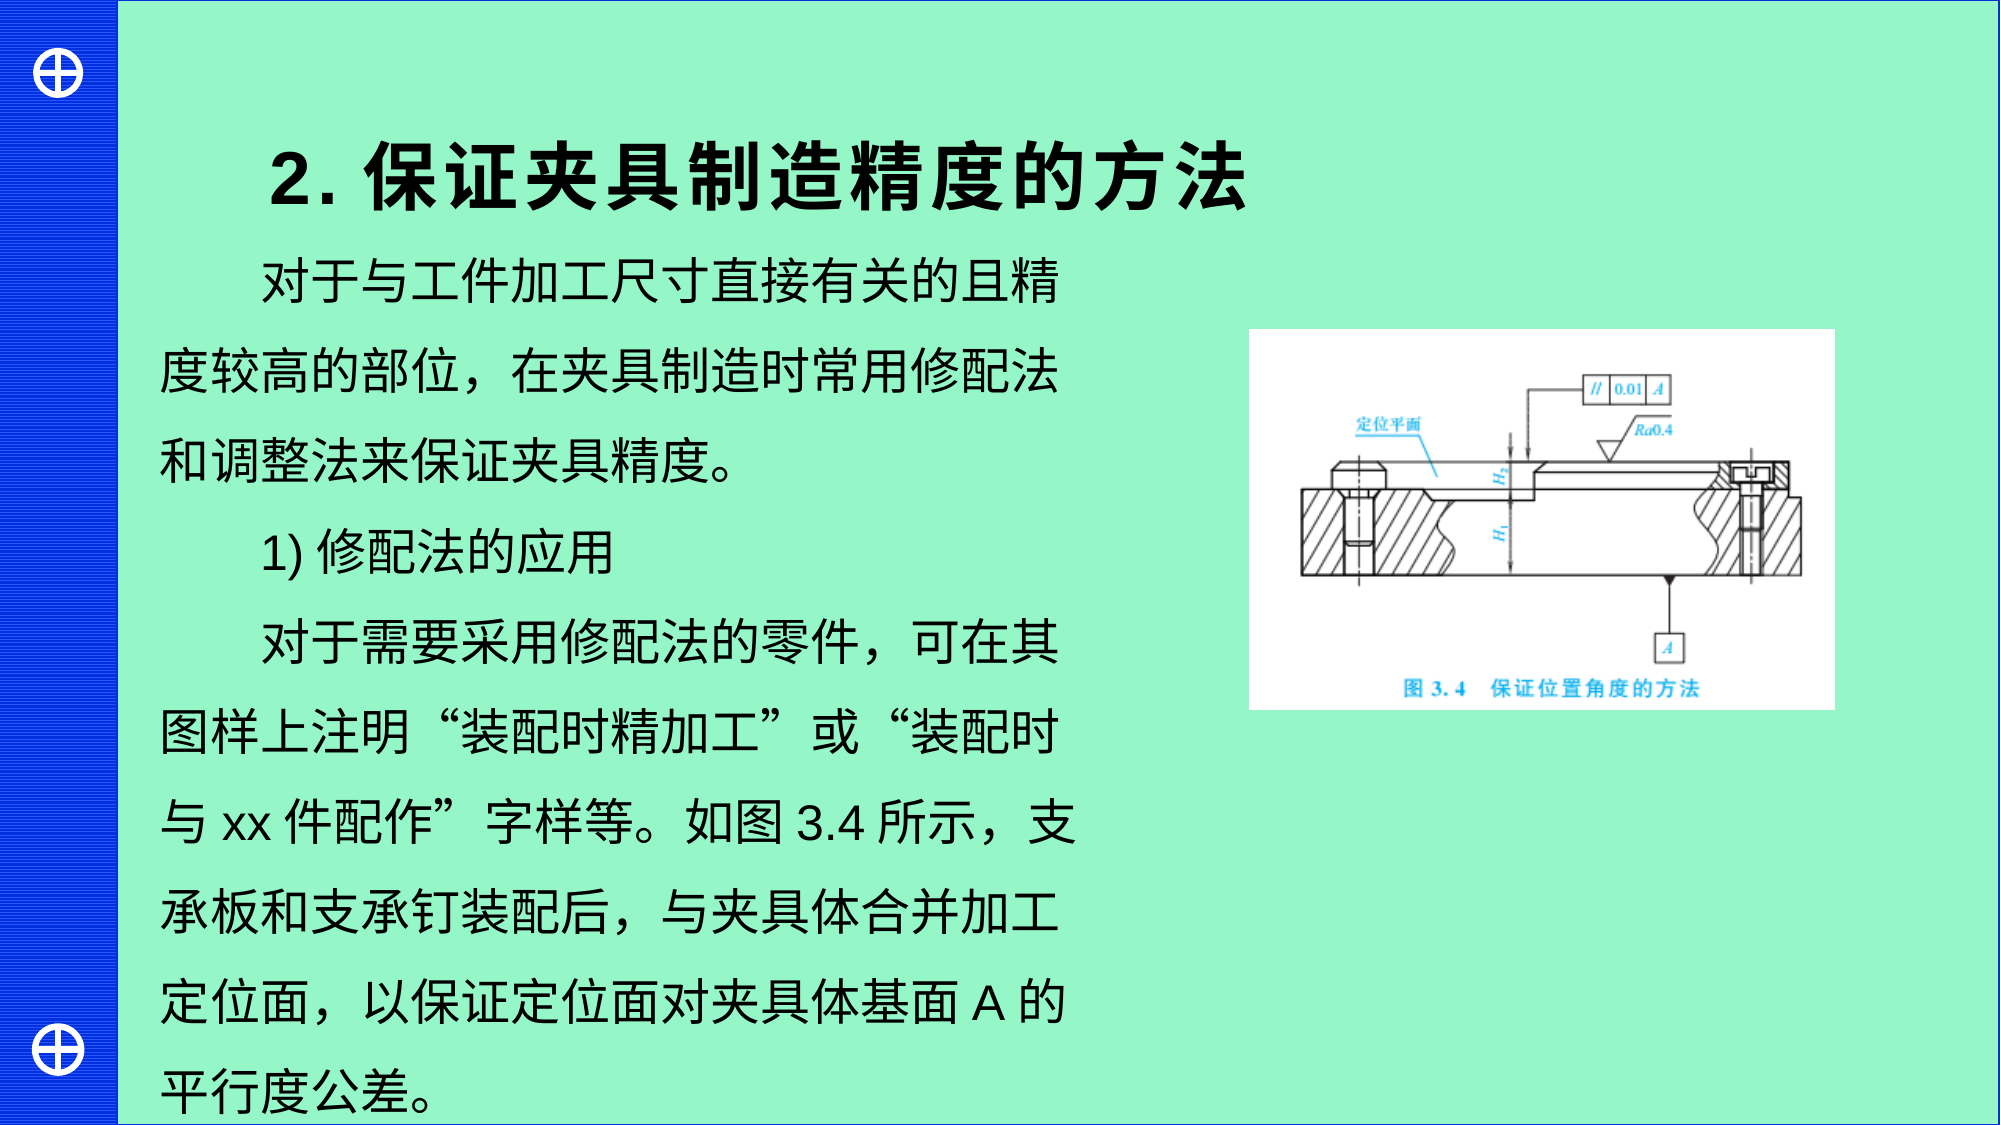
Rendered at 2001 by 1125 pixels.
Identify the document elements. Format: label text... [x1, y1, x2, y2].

text_box 对于与工件加工尺寸直接有关的且精度较高的部位，在夹具制造时常用修配法和调整法来保证夹具精度。 1)修配法的应用 对于需要采用修配法的零件，可在其图样上注明“装配时精加工”或“装配时与xx件配作”字样等。如图3.4所示，支承板和支承钉装配后，与夹具体合并加工定位面，以保证定位面对夹具体基面A的平行度公差。 [145, 212, 1102, 1125]
picture [1249, 329, 1835, 710]
text_box 2.保证夹具制造精度的方法 [173, 106, 1462, 228]
